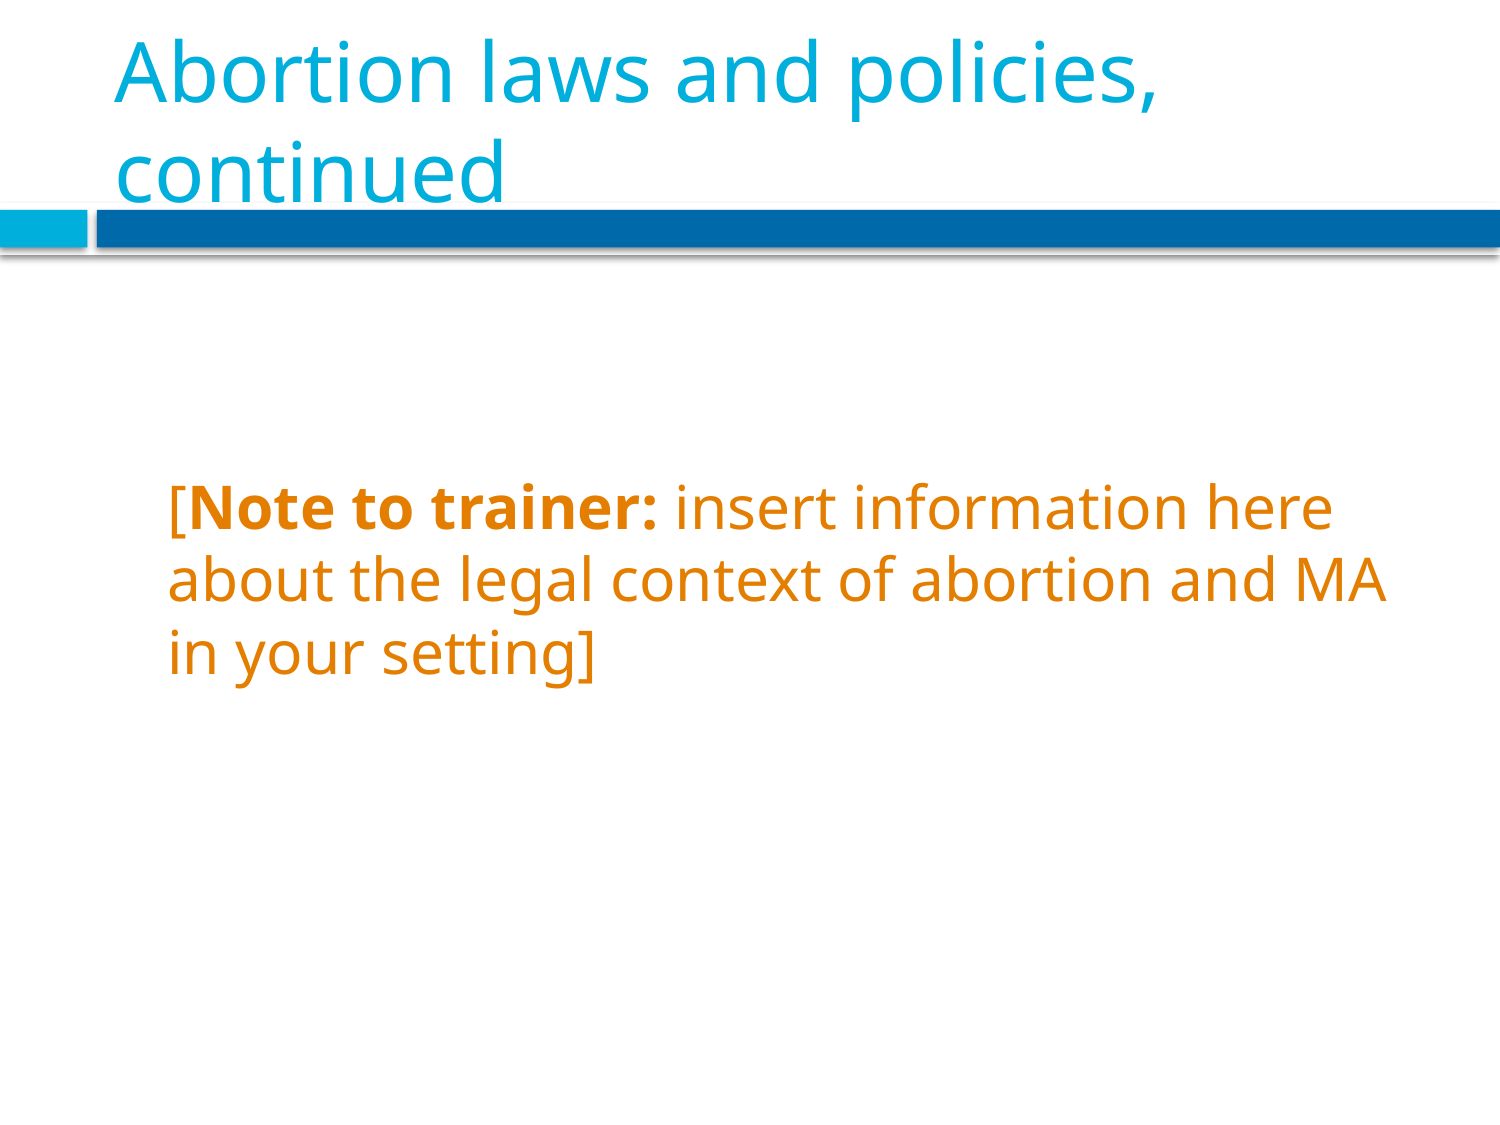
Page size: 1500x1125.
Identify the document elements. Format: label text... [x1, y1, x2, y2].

title Abortion laws and policies, continued [99, 37, 1438, 200]
list [Note to trainer: insert information here about the legal context of abortion and MA in your setting] [99, 287, 1413, 1050]
